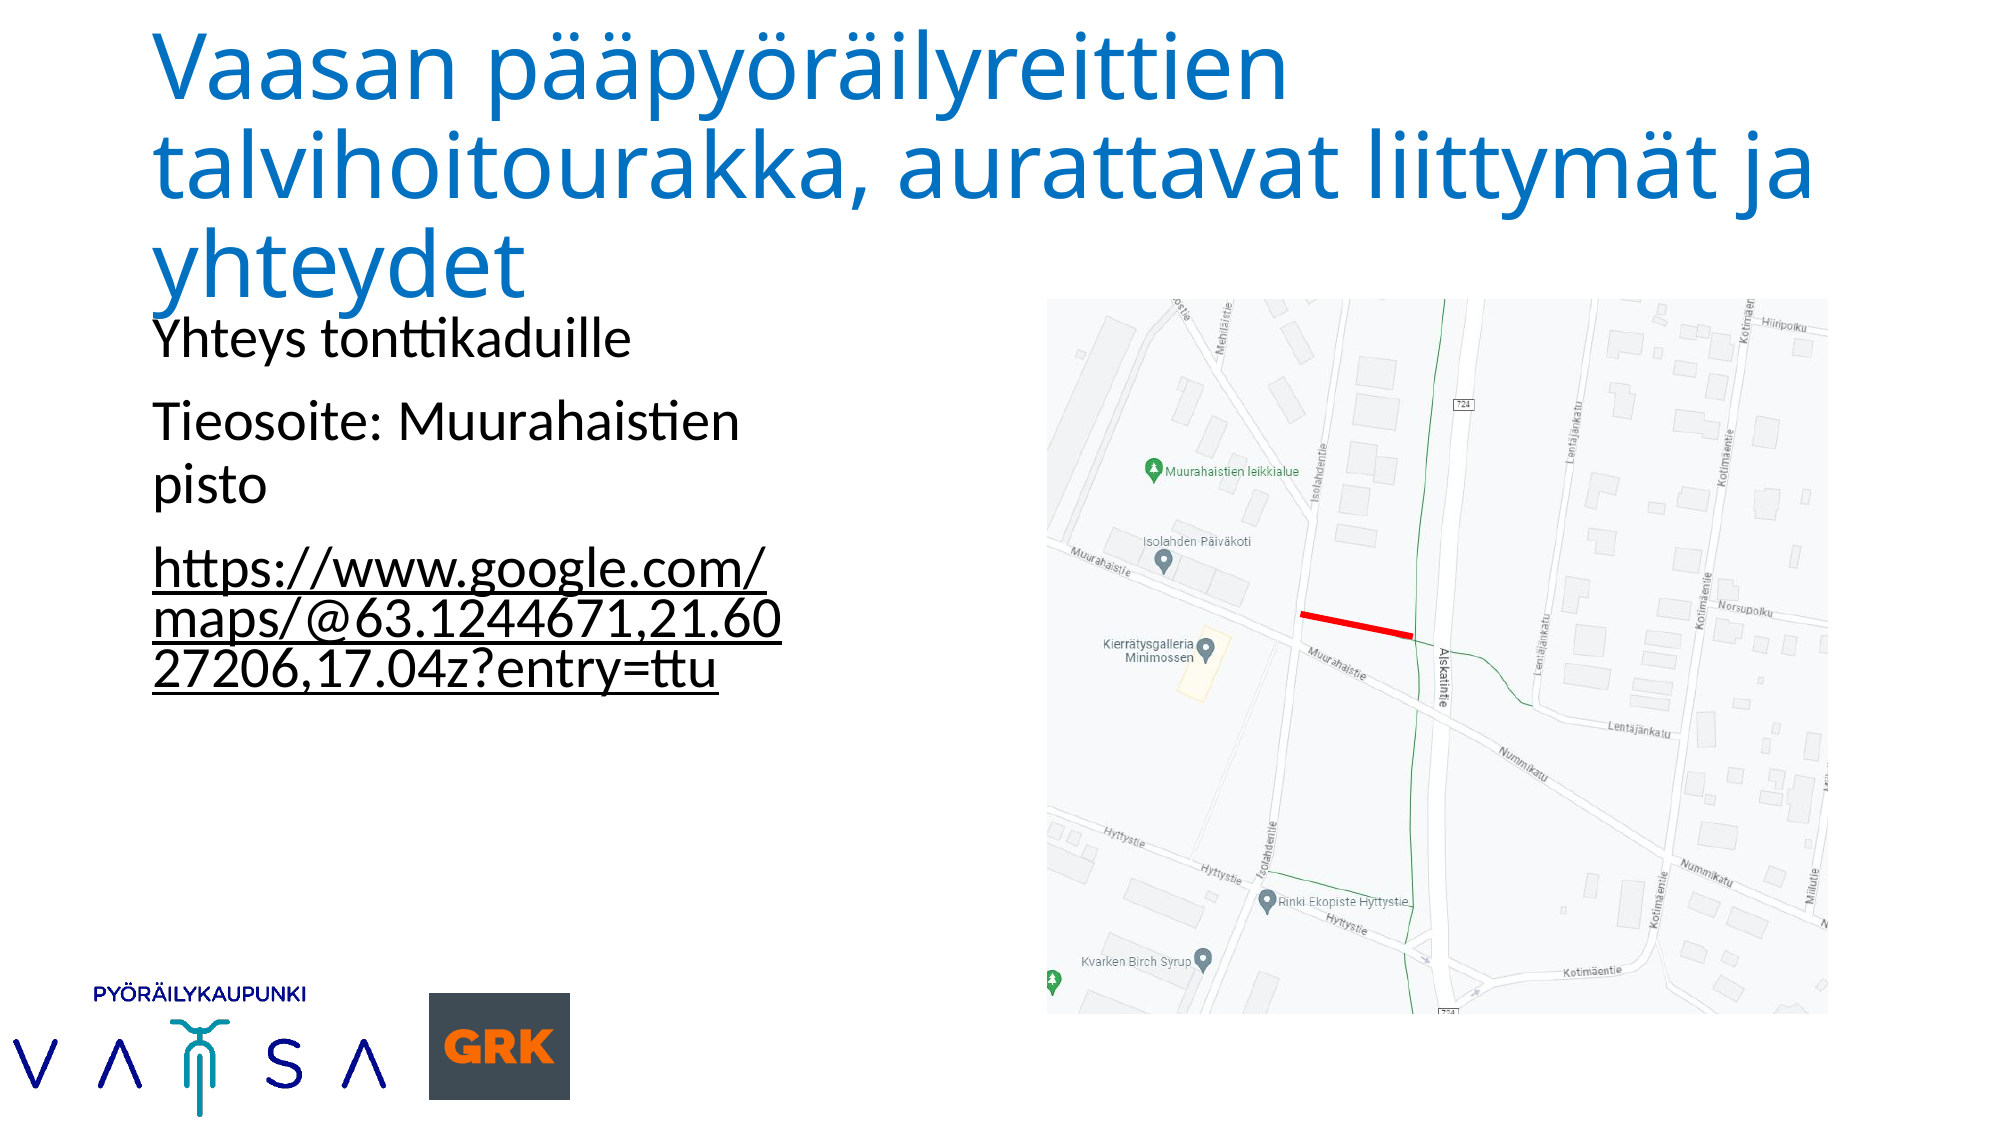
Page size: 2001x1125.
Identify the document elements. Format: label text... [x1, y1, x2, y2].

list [1047, 299, 1828, 1014]
title Vaasan pääpyöräilyreittien talvihoitourakka, aurattavat liittymät ja yhteydet [137, 59, 1863, 278]
picture [429, 993, 570, 1100]
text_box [1300, 613, 1413, 637]
list Yhteys tonttikaduille Tieosoite: Muurahaistien pisto https://www.google.com/maps/@63.1244671,21.6027206,17.04z?entry=ttu [137, 299, 800, 1014]
picture [13, 982, 386, 1117]
